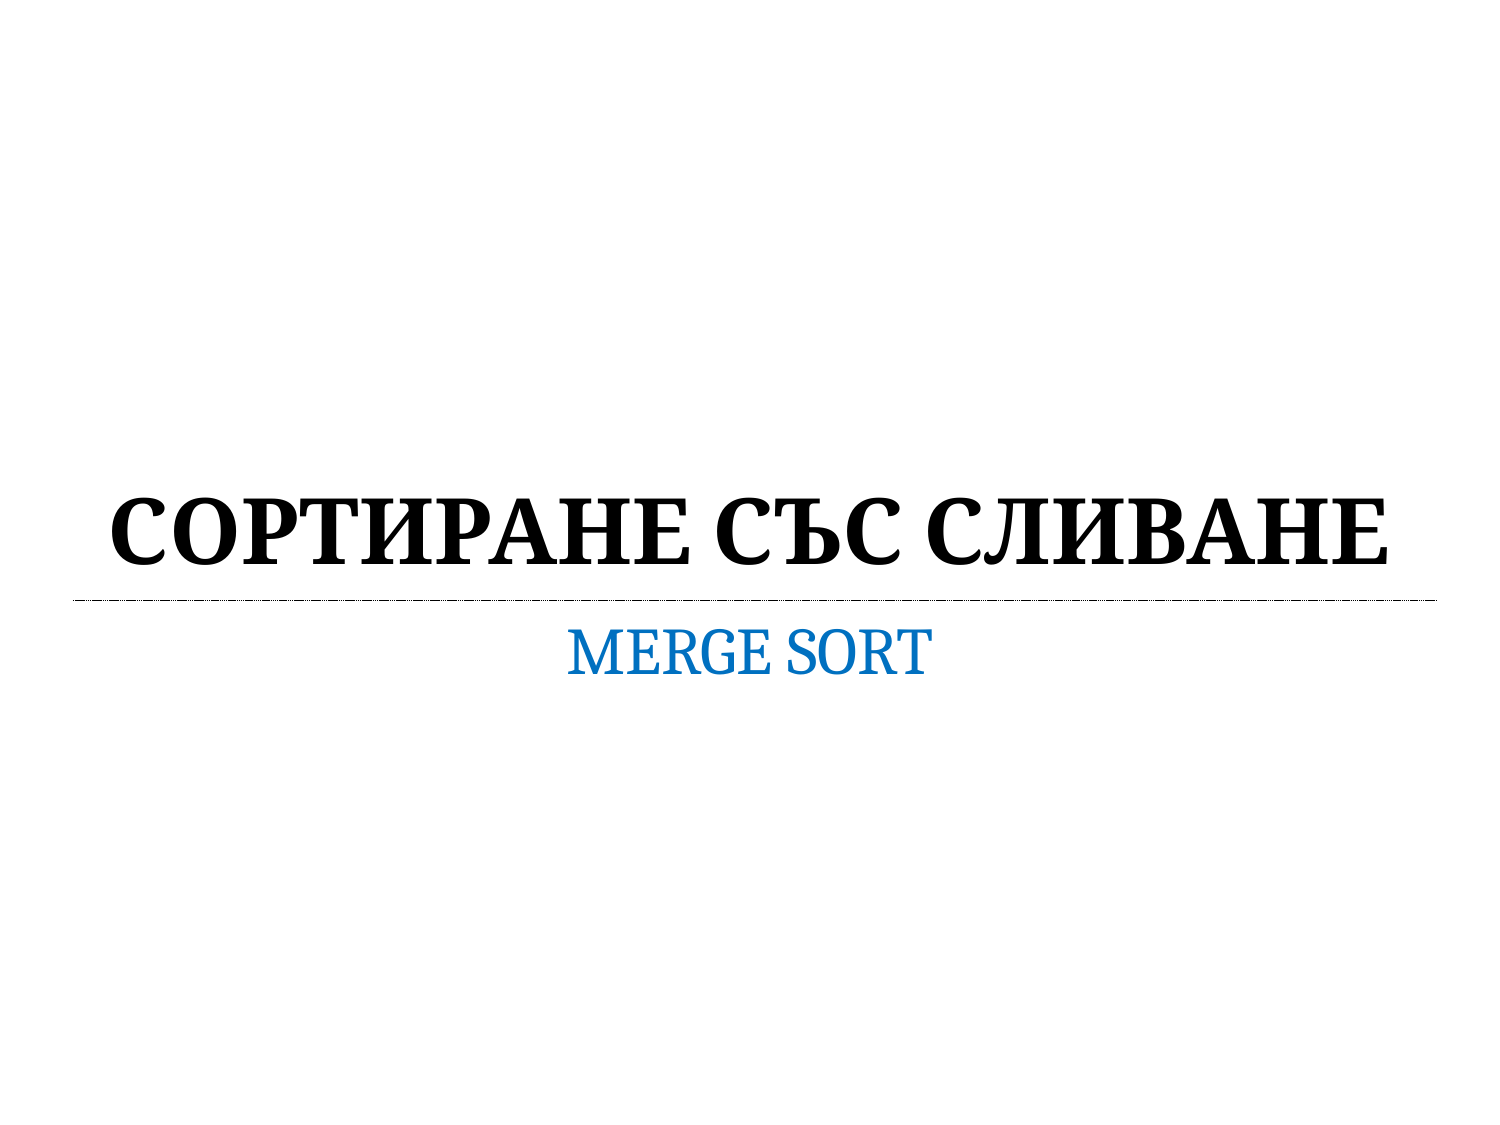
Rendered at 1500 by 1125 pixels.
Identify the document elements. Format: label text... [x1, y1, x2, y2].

subtitle Merge sort [0, 597, 1500, 716]
title Сортиране със сливане [0, 346, 1500, 594]
